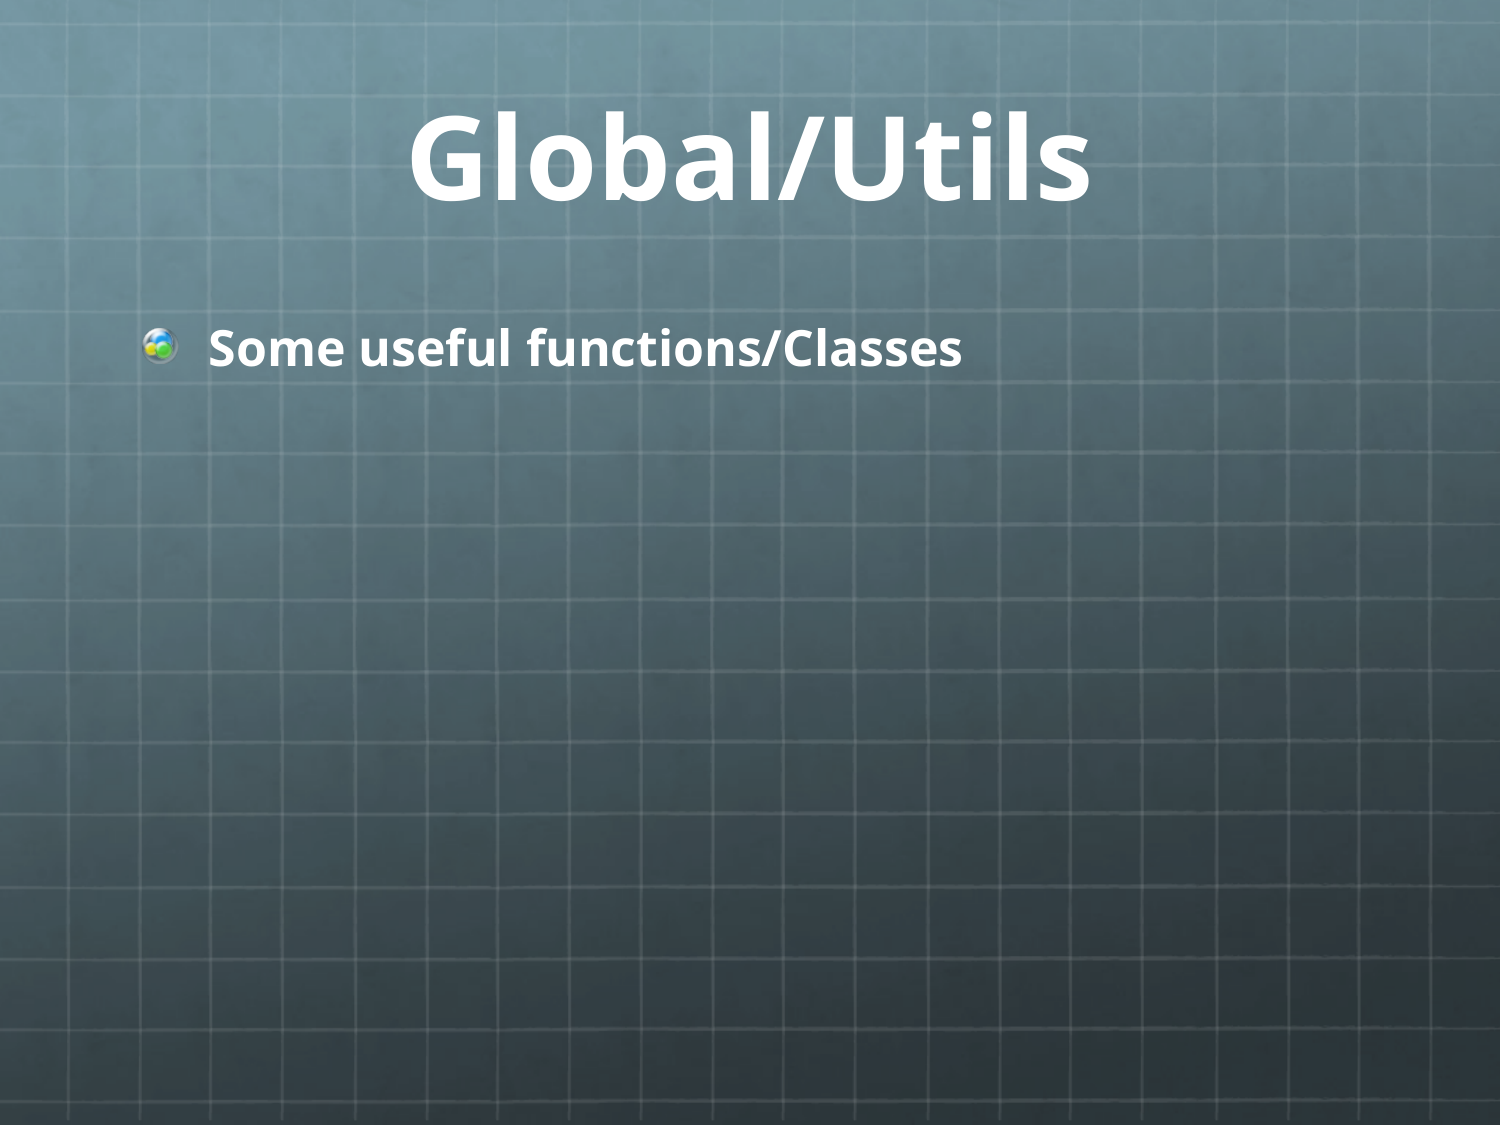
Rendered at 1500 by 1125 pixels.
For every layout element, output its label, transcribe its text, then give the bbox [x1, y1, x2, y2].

list Some useful functions/Classes [127, 308, 1372, 958]
title Global/Utils [127, 17, 1372, 289]
picture [0, 0, 1500, 1125]
